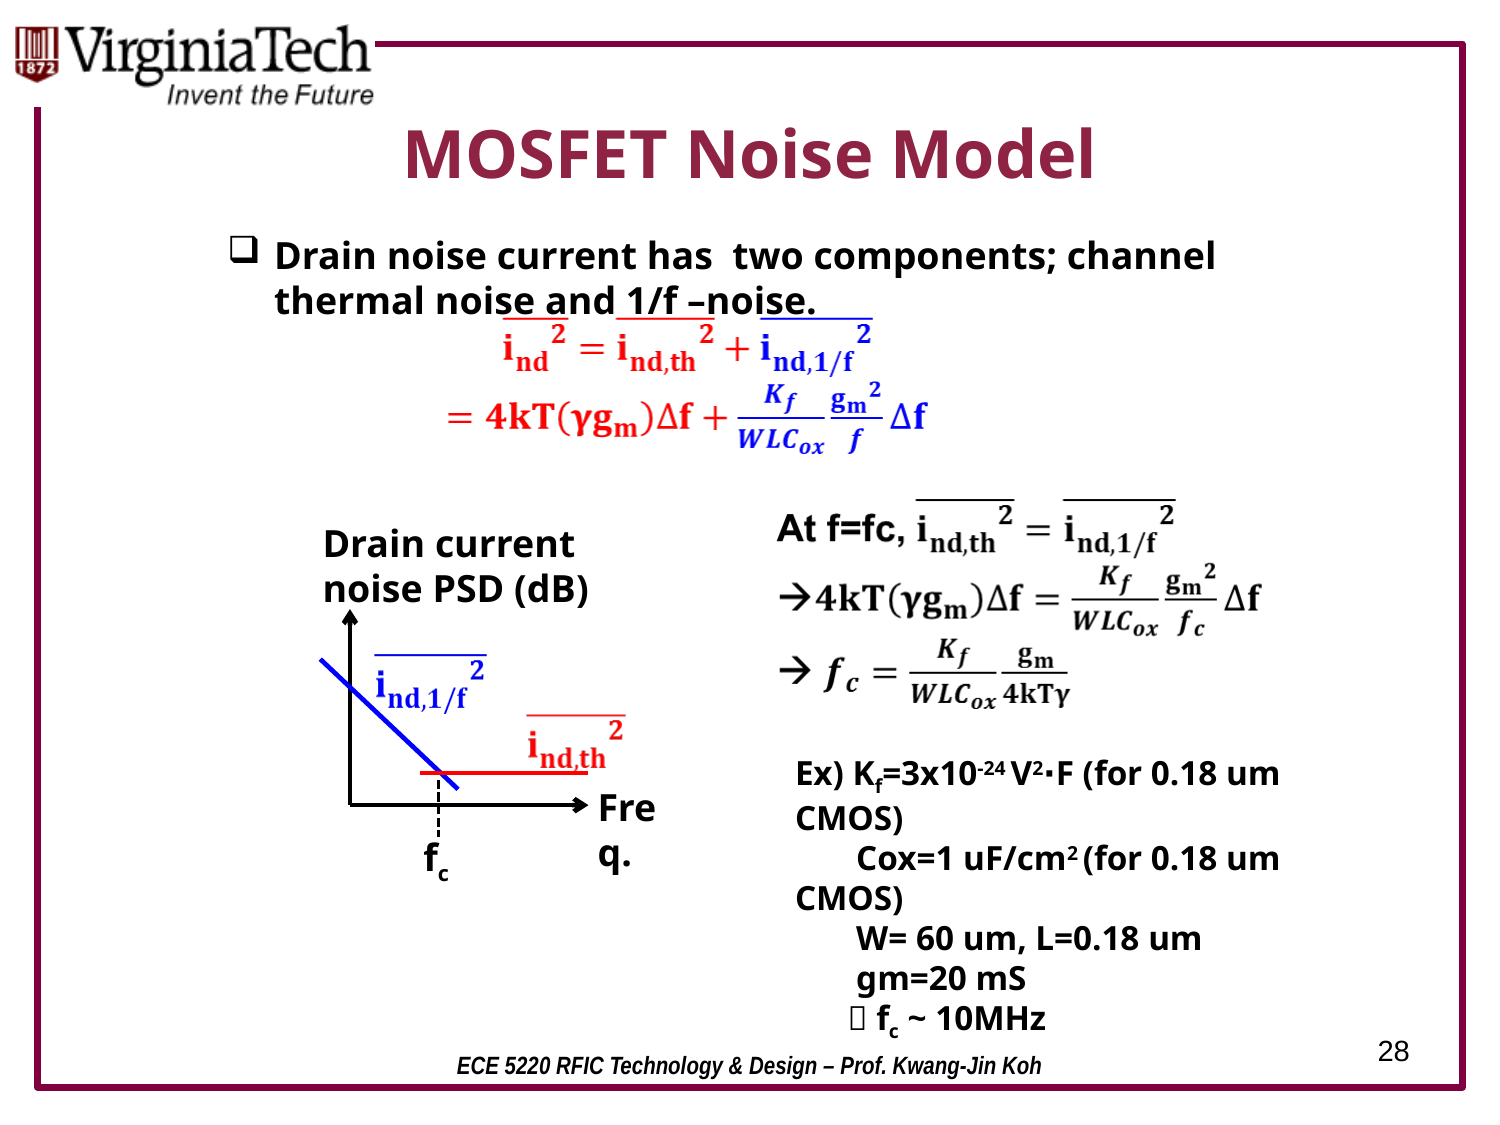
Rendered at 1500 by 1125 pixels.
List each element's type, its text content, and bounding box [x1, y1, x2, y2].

slide_number 28 [1074, 1024, 1425, 1103]
text_box fc [408, 826, 514, 893]
text_box [354, 642, 508, 722]
picture [15, 24, 375, 107]
text_box Drain current noise PSD (dB) [307, 512, 636, 618]
title MOSFET Noise Model [75, 104, 1425, 213]
text_box Freq. [582, 777, 688, 882]
text_box Drain noise current has two components; channel thermal noise and 1/f –noise. [212, 224, 1363, 330]
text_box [320, 658, 459, 790]
text_box [312, 305, 1063, 463]
text_box [762, 487, 1300, 719]
text_box Ex) Kf=3x10-24 V2∙F (for 0.18 um CMOS) Cox=1 uF/cm2 (for 0.18 um CMOS) W= 60 um, L=0.18 um gm=20 mS  fc ~ 10MHz [780, 744, 1400, 1050]
text_box [505, 702, 646, 780]
